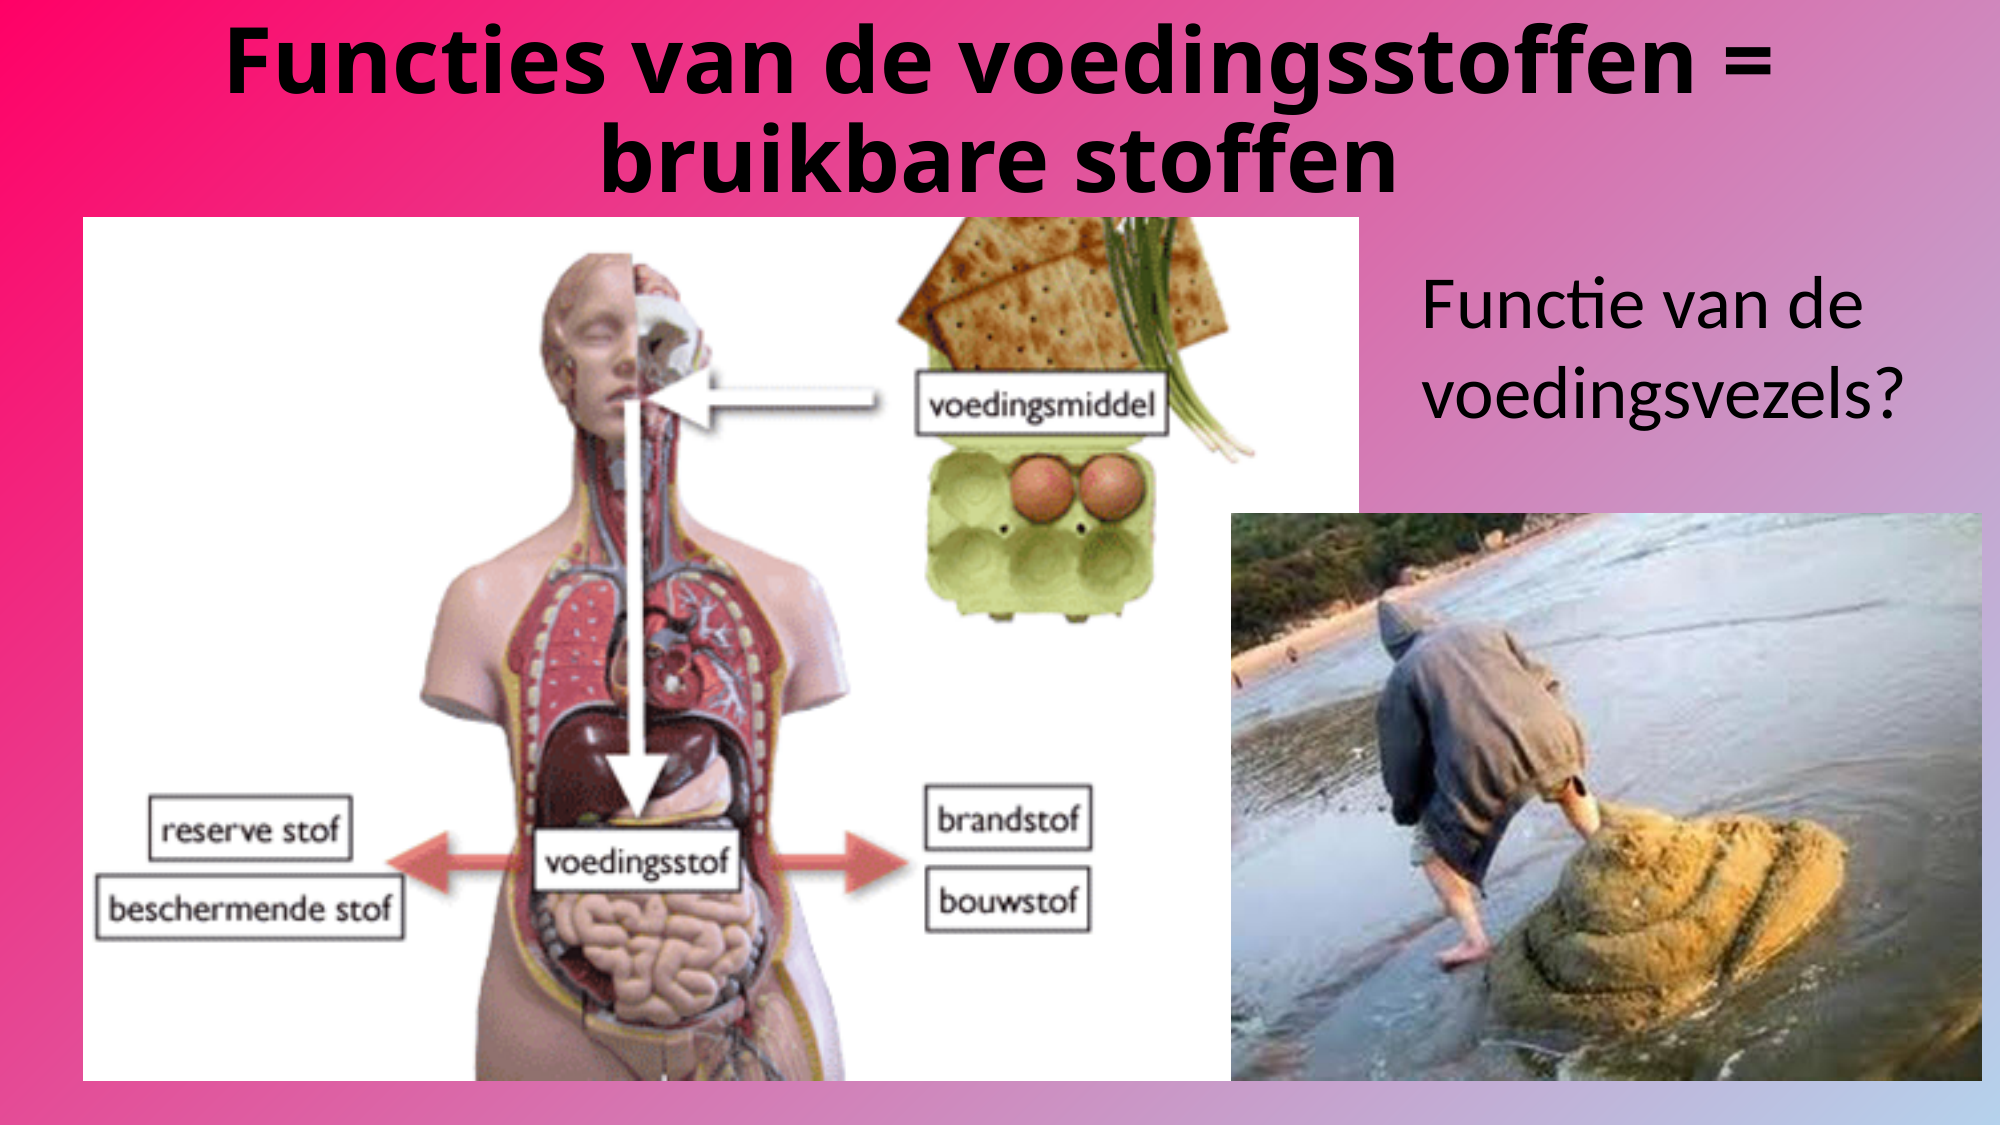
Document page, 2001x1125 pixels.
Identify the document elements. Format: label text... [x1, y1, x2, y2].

title Functies van de voedingsstoffen = bruikbare stoffen [16, 4, 1982, 222]
text_box Functie van de voedingsvezels? [1406, 246, 1933, 441]
picture [1231, 513, 1982, 1081]
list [83, 217, 1359, 1081]
